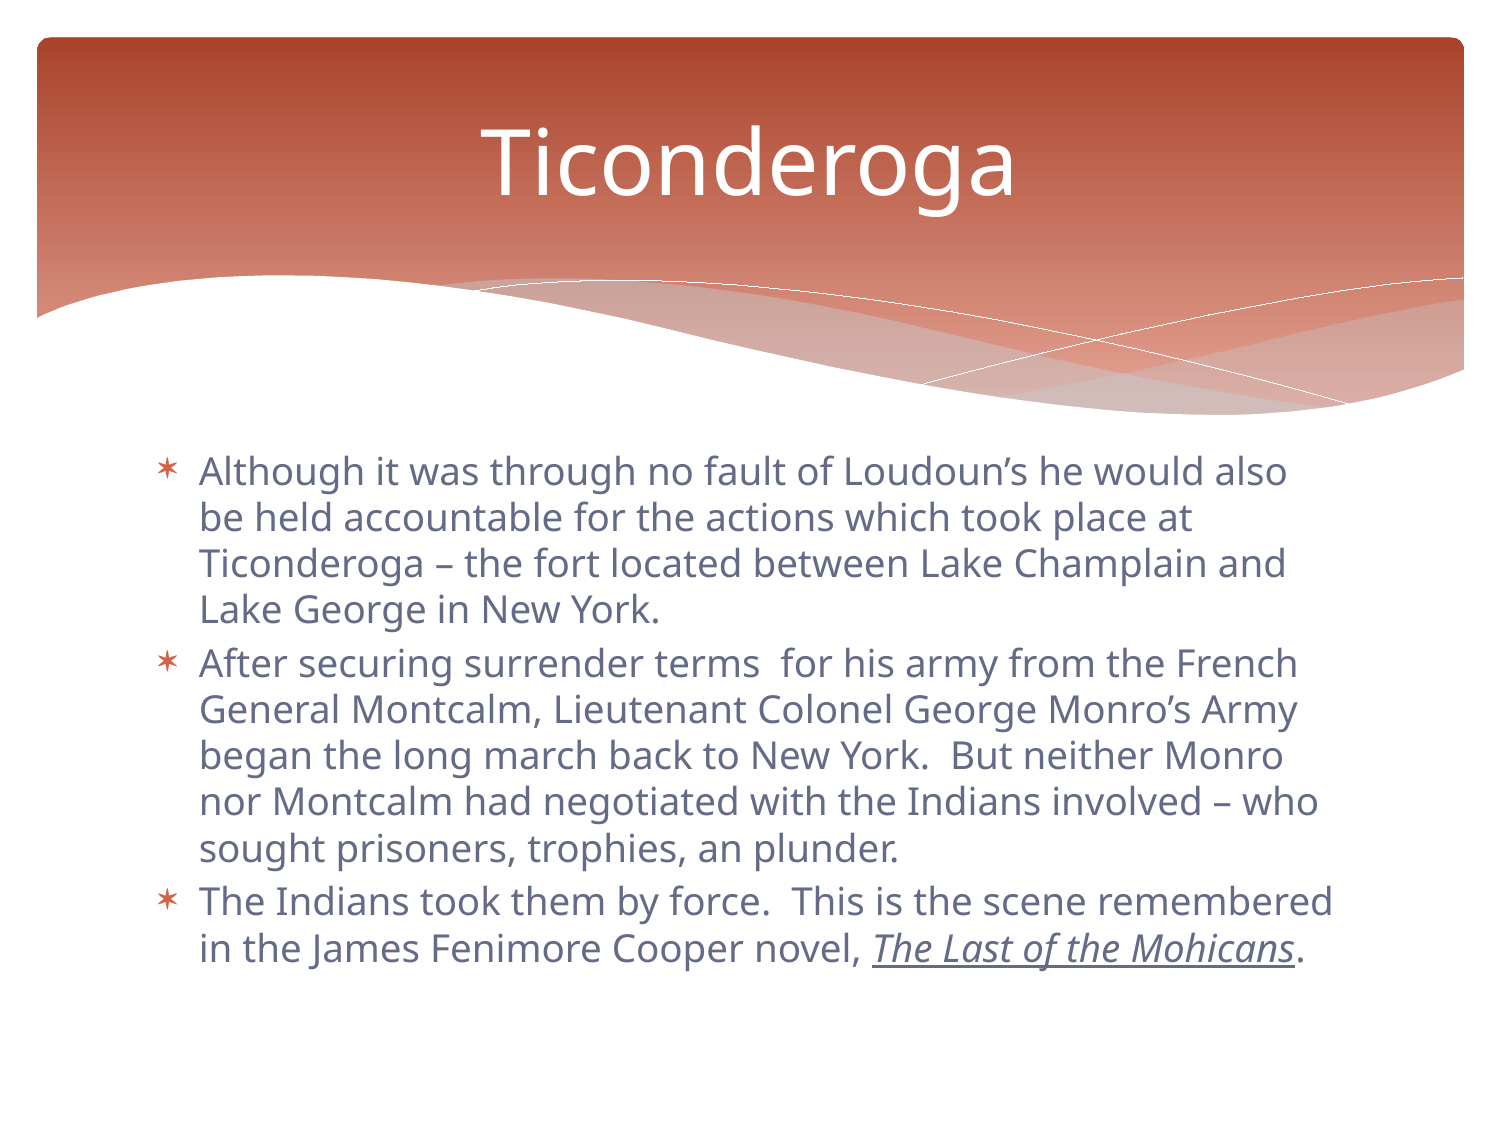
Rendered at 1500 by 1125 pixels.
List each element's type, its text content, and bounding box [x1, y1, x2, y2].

list Although it was through no fault of Loudoun’s he would also be held accountable for the actions which took place at Ticonderoga – the fort located between Lake Champlain and Lake George in New York. After securing surrender terms for his army from the French General Montcalm, Lieutenant Colonel George Monro’s Army began the long march back to New York. But neither Monro nor Montcalm had negotiated with the Indians involved – who sought prisoners, trophies, an plunder. The Indians took them by force. This is the scene remembered in the James Fenimore Cooper novel, The Last of the Mohicans. [143, 438, 1359, 1005]
title Ticonderoga [75, 55, 1425, 261]
